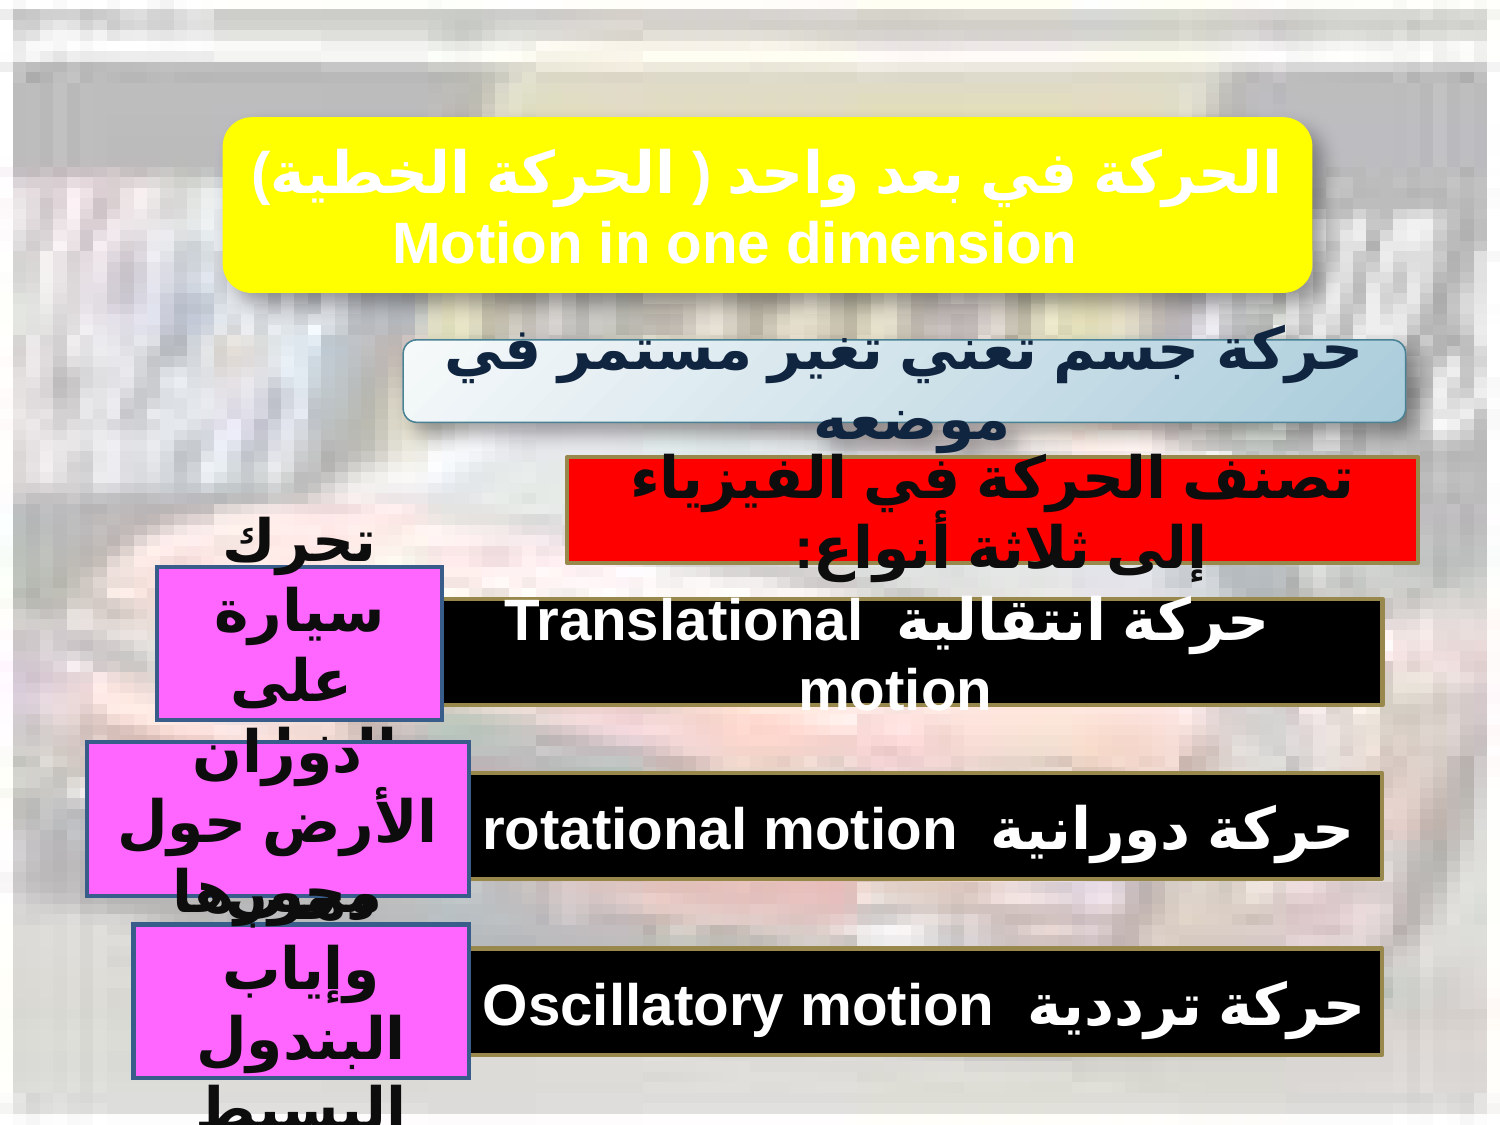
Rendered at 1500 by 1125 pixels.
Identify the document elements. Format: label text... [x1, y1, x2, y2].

text_box ذهاب وإياب البندول البسيط [133, 924, 469, 1079]
text_box تصنف الحركة في الفيزياء إلى ثلاثة أنواع: [565, 455, 1420, 565]
text_box تحرك سيارة على الشارع [157, 566, 443, 721]
text_box حركة انتقالية Translational motion [443, 597, 1385, 707]
text_box حركة دورانية rotational motion [469, 771, 1384, 881]
text_box حركة ترددية Oscillatory motion [469, 946, 1384, 1057]
text_box الحركة في بعد واحد ( الحركة الخطية) Motion in one dimension [221, 116, 1314, 294]
text_box حركة جسم تعني تغير مستمر في موضعه [402, 339, 1407, 424]
picture [0, 0, 1500, 1125]
text_box دوران الأرض حول محورها [86, 742, 469, 896]
